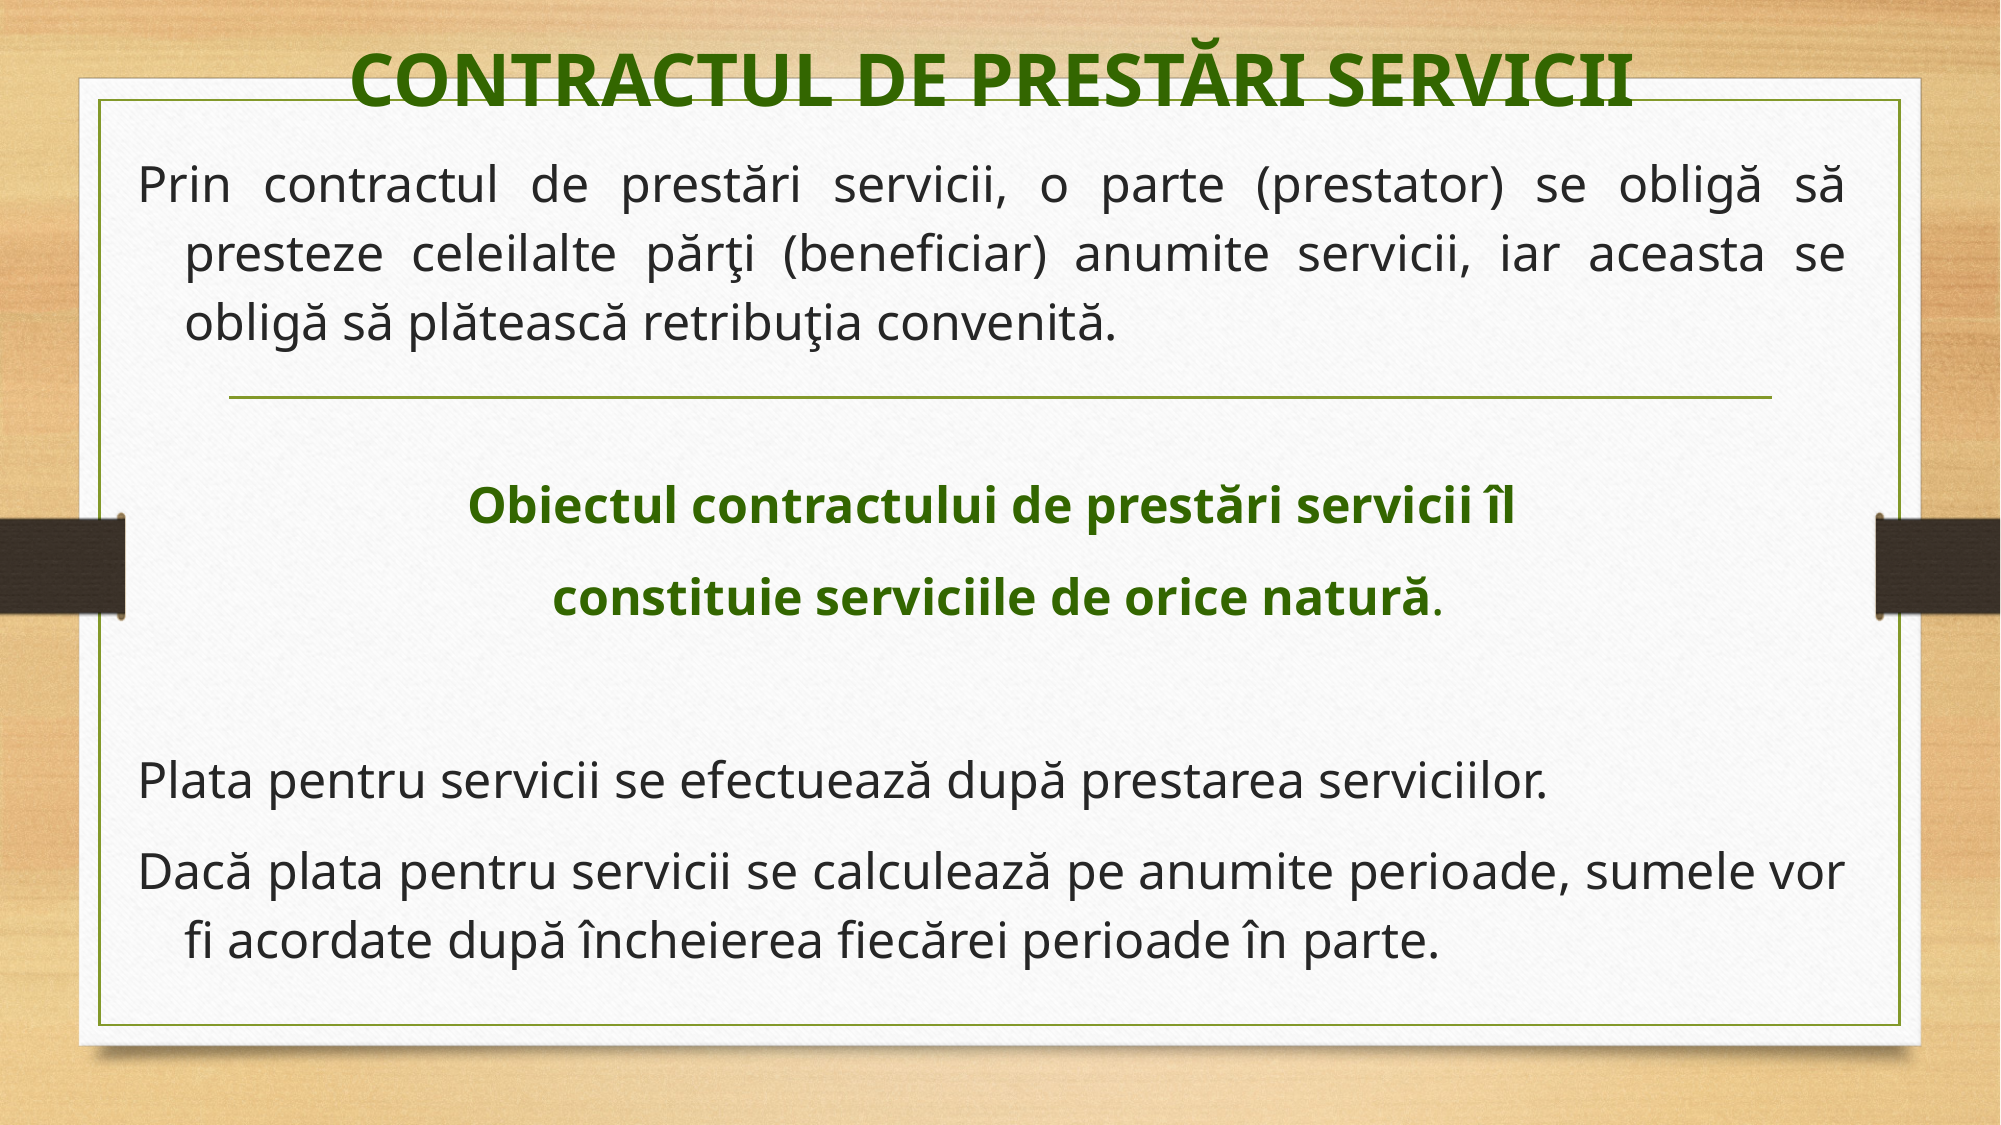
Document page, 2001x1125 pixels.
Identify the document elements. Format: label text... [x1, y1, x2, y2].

picture [0, 0, 2001, 1125]
list CONTRACTUL DE PRESTĂRI SERVICII Prin contractul de prestări servicii, o parte (prestator) se obligă să presteze celeilalte părţi (beneficiar) anumite servicii, iar aceasta se obligă să plătească retribuţia convenită. Obiectul contractului de prestări servicii îl constituie serviciile de orice natură. Plata pentru servicii se efectuează după prestarea serviciilor. Dacă plata pentru servicii se calculează pe anumite perioade, sumele vor fi acordate după încheierea fiecărei perioade în parte. [122, 13, 1863, 1097]
